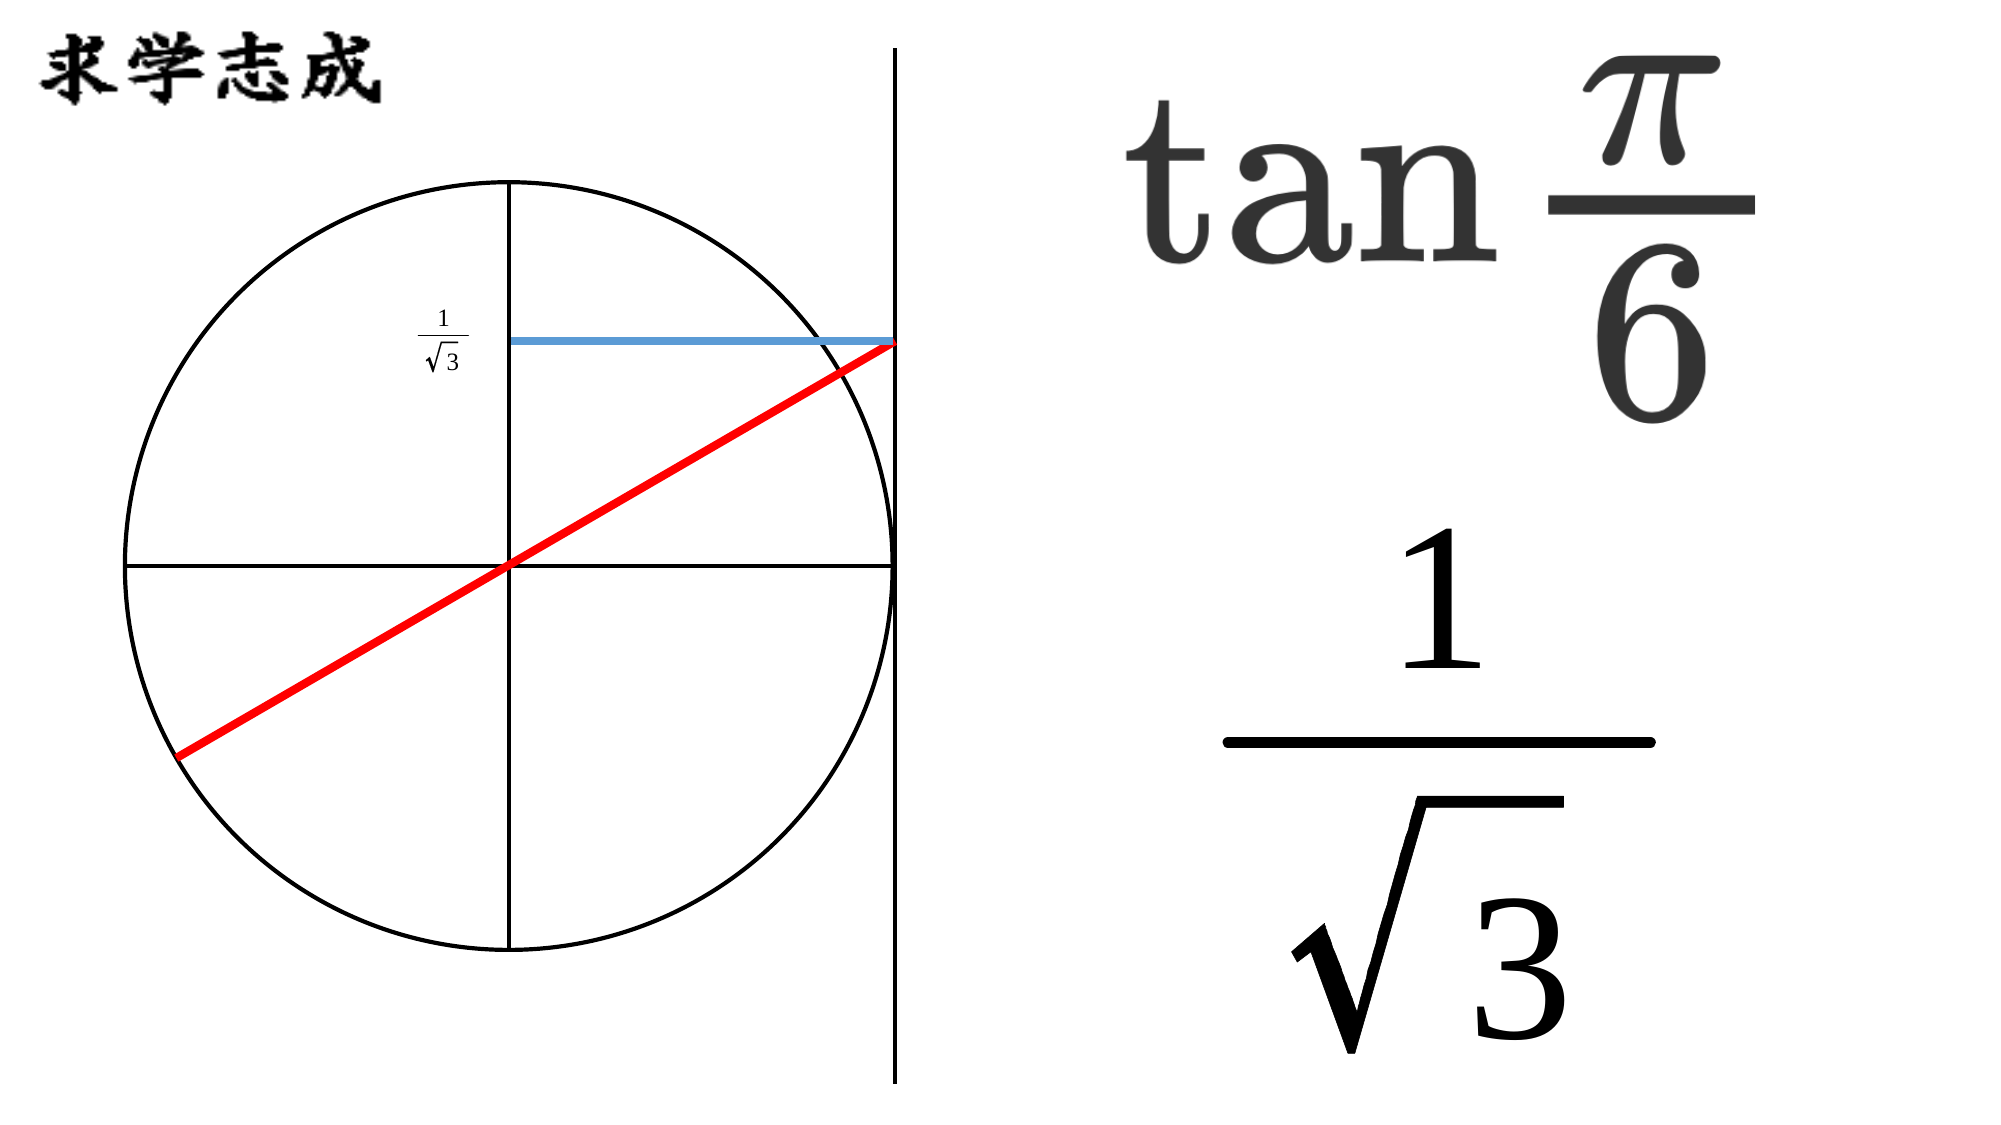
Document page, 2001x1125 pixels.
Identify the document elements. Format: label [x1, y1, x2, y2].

text_box [123, 372, 843, 951]
text_box [196, 181, 819, 341]
text_box [176, 341, 896, 758]
text_box [1205, 481, 1679, 1102]
text_box [415, 304, 472, 378]
picture [18, 0, 403, 166]
picture [1071, 0, 1813, 481]
